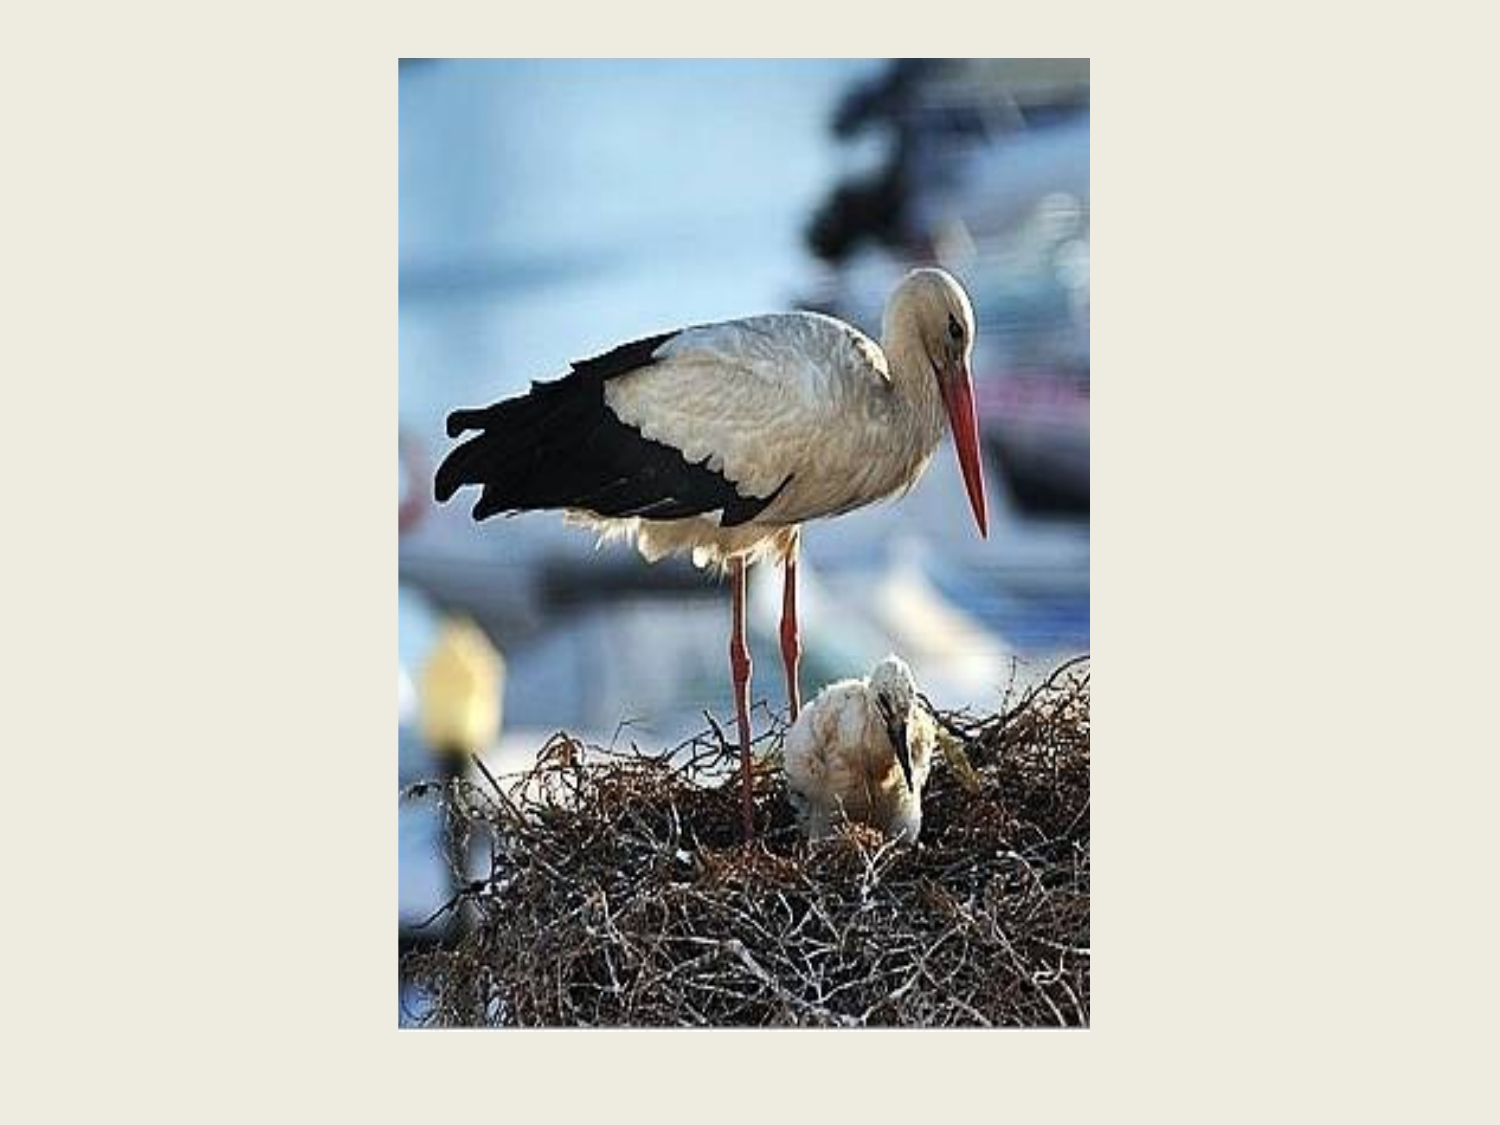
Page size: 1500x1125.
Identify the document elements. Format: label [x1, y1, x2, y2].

picture [398, 58, 1091, 1032]
